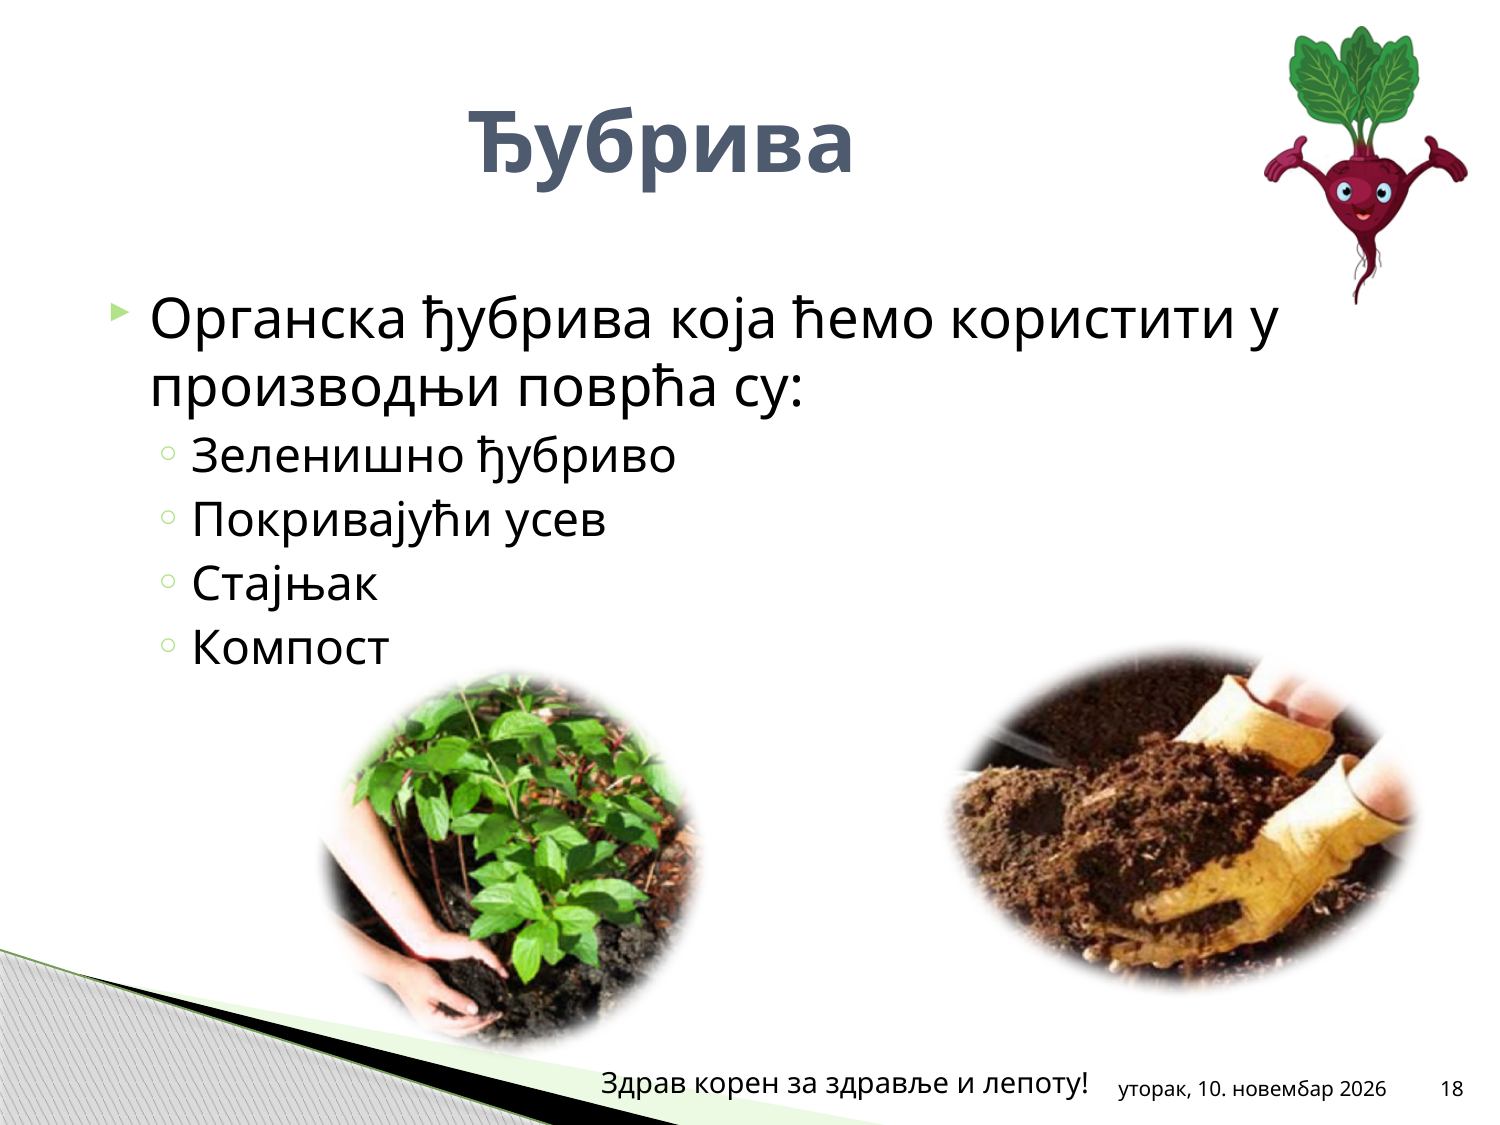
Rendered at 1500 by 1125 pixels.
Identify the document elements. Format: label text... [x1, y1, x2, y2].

picture [312, 662, 711, 1063]
list Органска ђубрива која ћемо користити у производњи поврћа су: Зеленишно ђубриво Покривајући усев Стајњак Компост [75, 275, 1425, 1038]
slide_number среда, 31. октобар 2012 [1105, 1051, 1418, 1112]
picture [1262, 24, 1471, 308]
footer Здрав корен за здравље и лепоту! [575, 1051, 1105, 1112]
title Ђубрива [75, 45, 1250, 233]
picture [937, 637, 1428, 1001]
slide_number 18 [1418, 1051, 1479, 1112]
